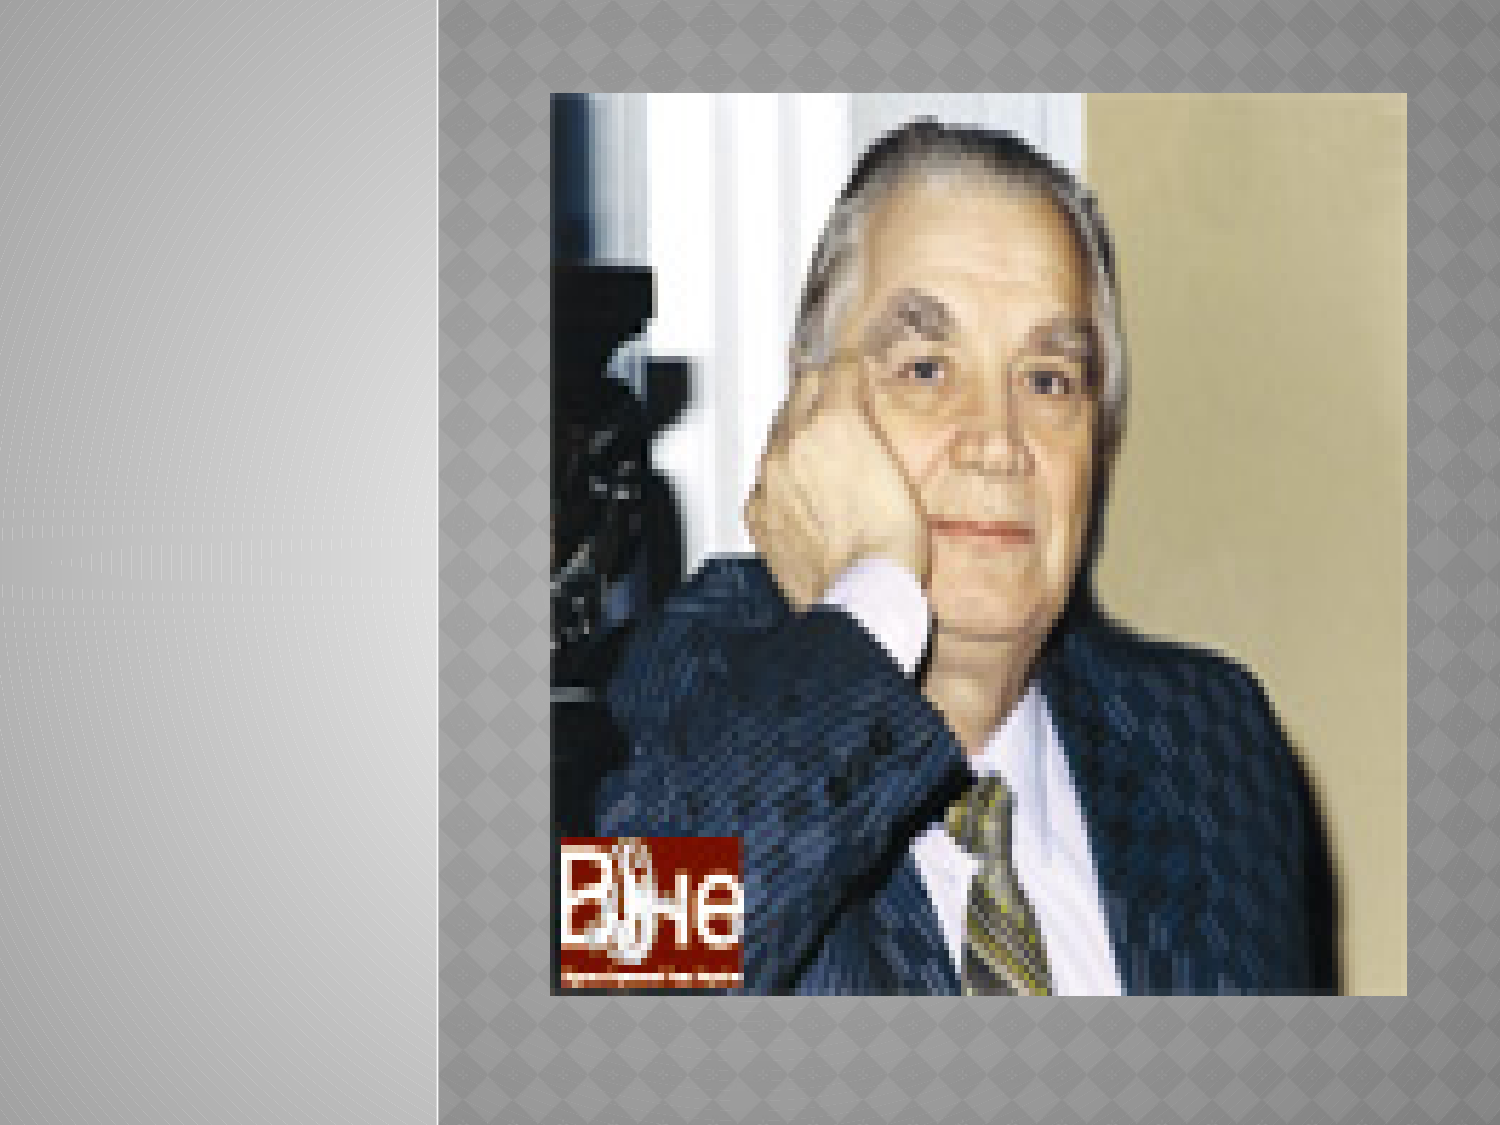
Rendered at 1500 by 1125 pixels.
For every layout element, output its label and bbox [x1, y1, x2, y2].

picture [550, 93, 1407, 997]
